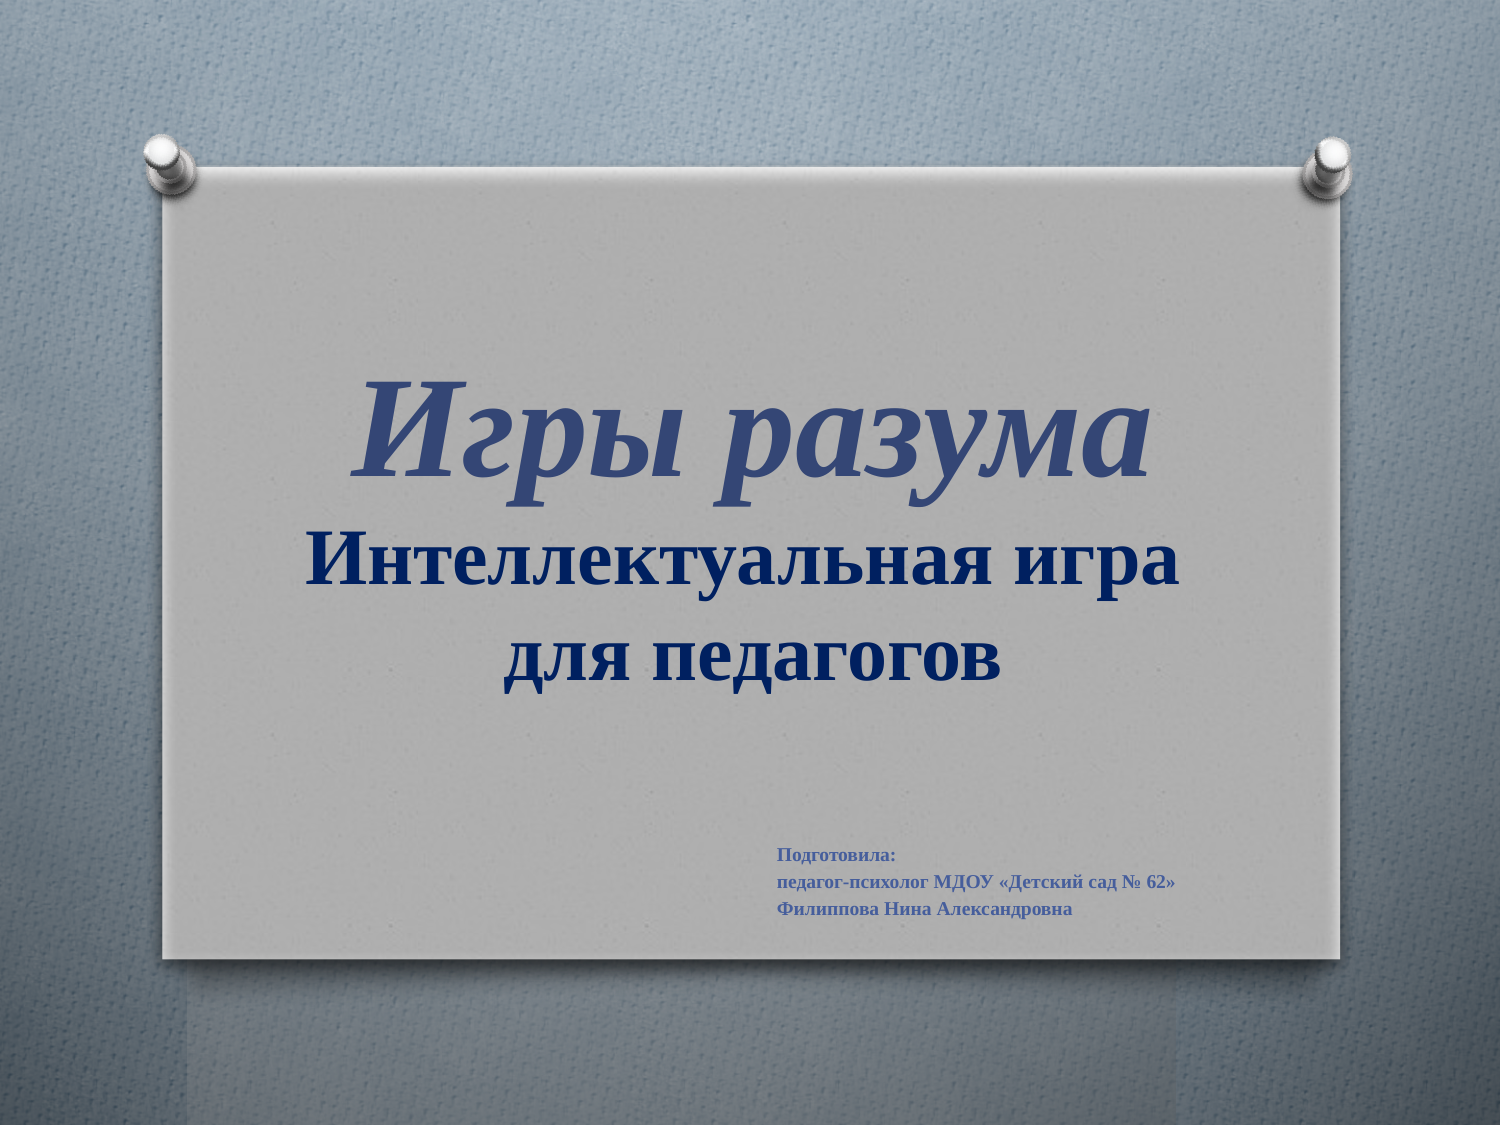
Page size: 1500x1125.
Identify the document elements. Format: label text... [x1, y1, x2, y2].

subtitle Подготовила: педагог-психолог МДОУ «Детский сад № 62» Филиппова Нина Александровна [761, 834, 1306, 929]
picture [112, 100, 235, 224]
picture [1274, 109, 1396, 230]
title Игры разума Интеллектуальная игра для педагогов [283, 243, 1223, 705]
